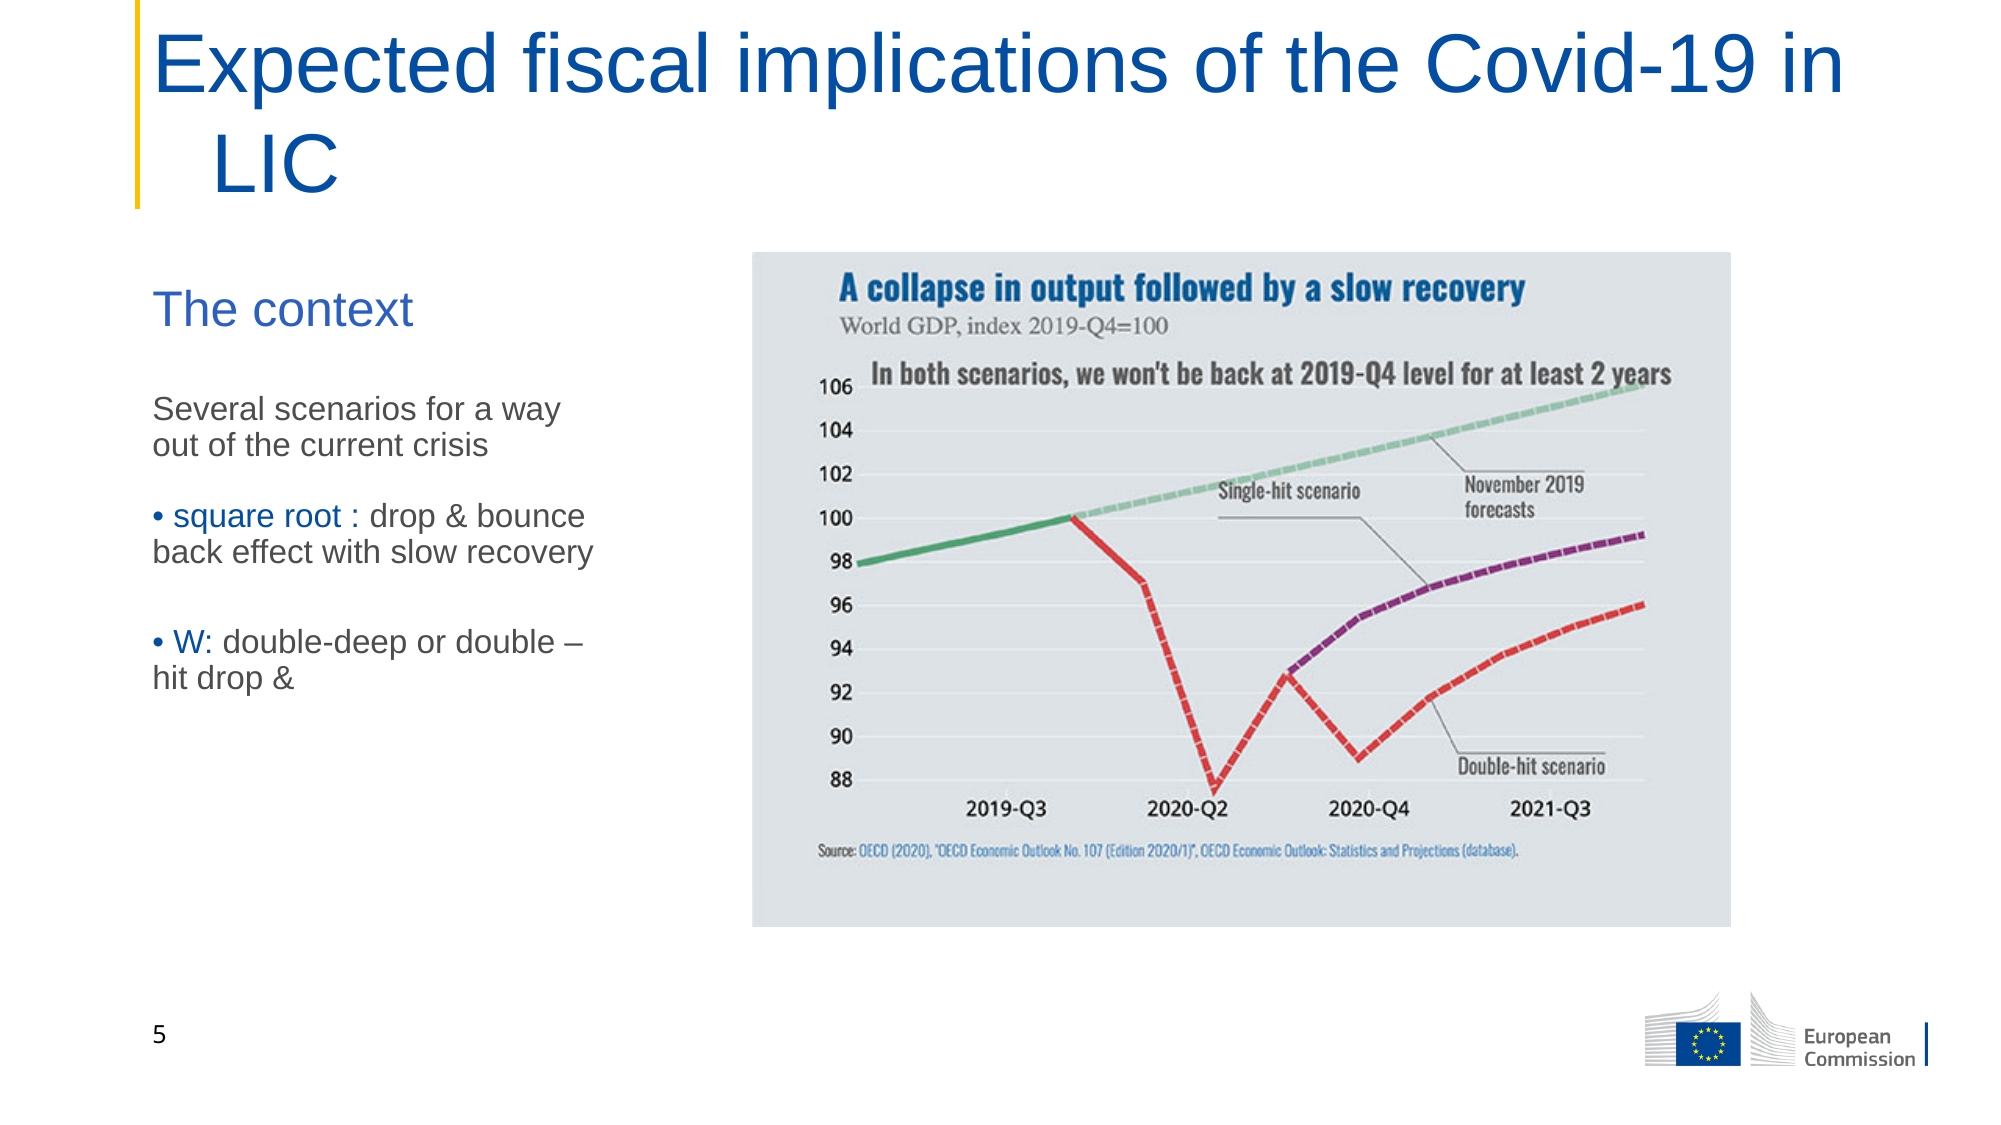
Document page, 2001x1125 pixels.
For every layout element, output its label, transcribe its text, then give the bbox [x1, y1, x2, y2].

list [712, 479, 1656, 950]
picture [1645, 991, 1928, 1066]
slide_number 5 [137, 1005, 588, 1066]
title The context Several scenarios for a way out of the current crisis • square root : drop & bounce back effect with slow recovery • W: double-deep or double –hit drop & [137, 252, 628, 973]
picture [752, 252, 1731, 927]
text_box Expected fiscal implications of the Covid-19 in LIC [137, 0, 1896, 218]
